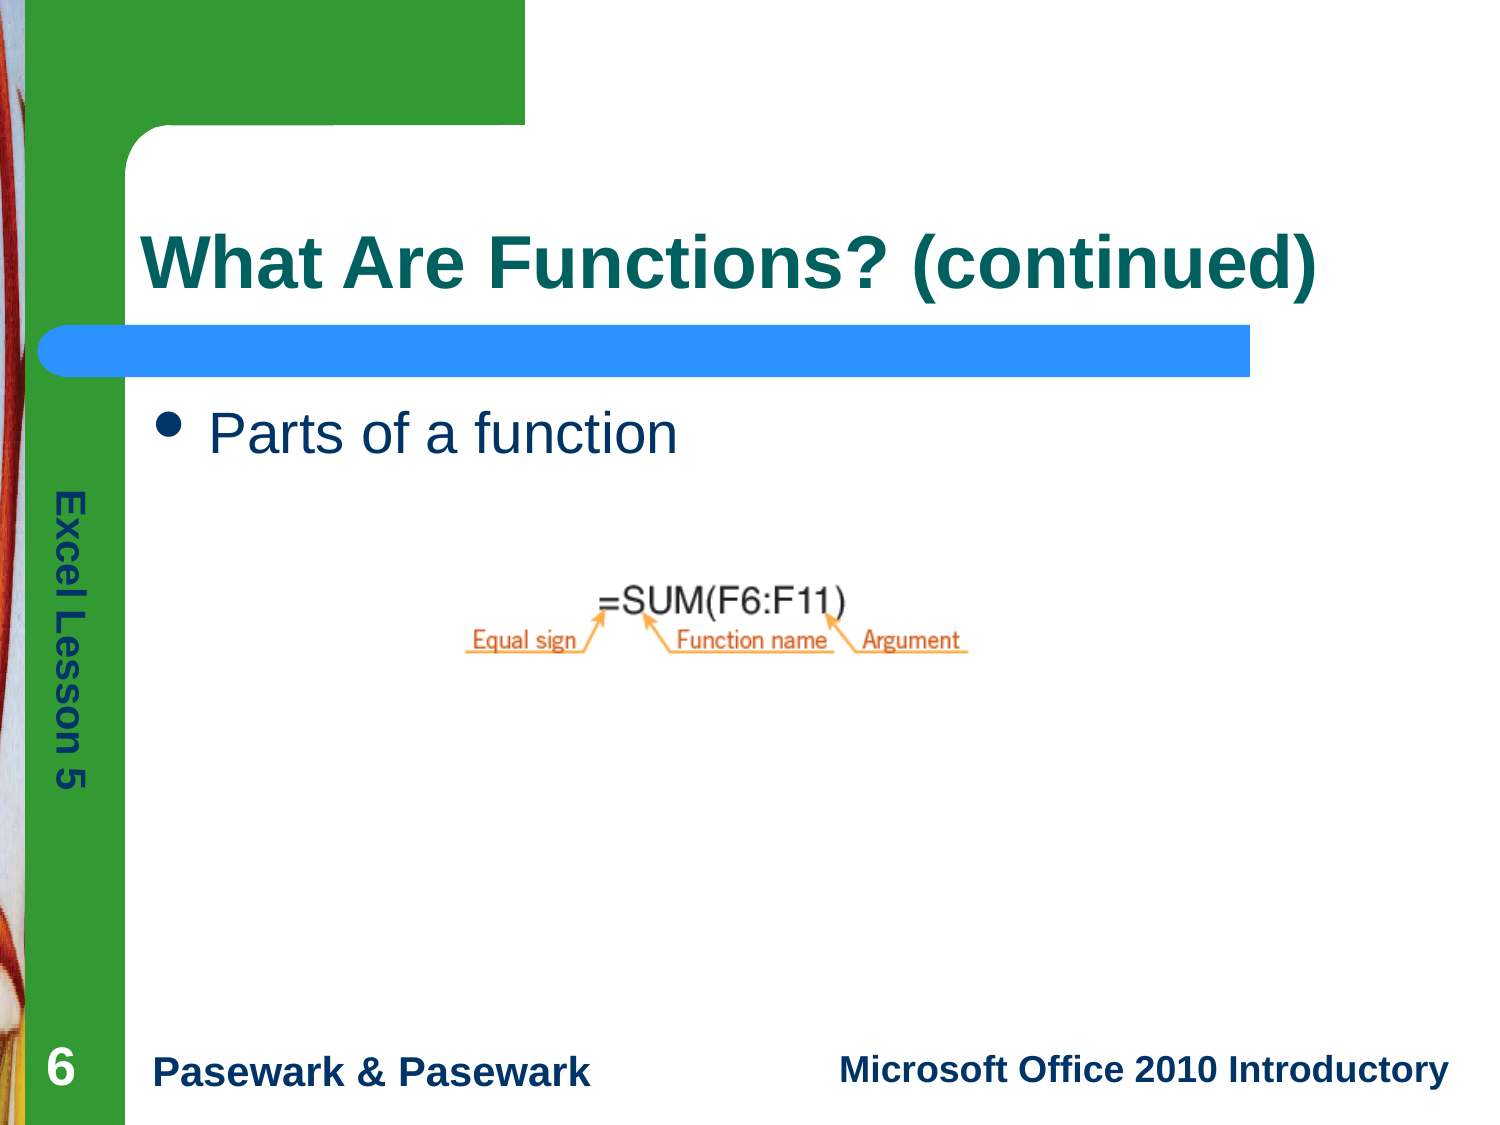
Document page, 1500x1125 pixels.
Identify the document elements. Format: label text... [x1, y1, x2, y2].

picture [462, 574, 1021, 668]
picture [0, 0, 25, 1125]
list Parts of a function [137, 387, 1400, 999]
title What Are Functions? (continued) [124, 124, 1426, 313]
slide_number 6 [13, 1023, 111, 1105]
